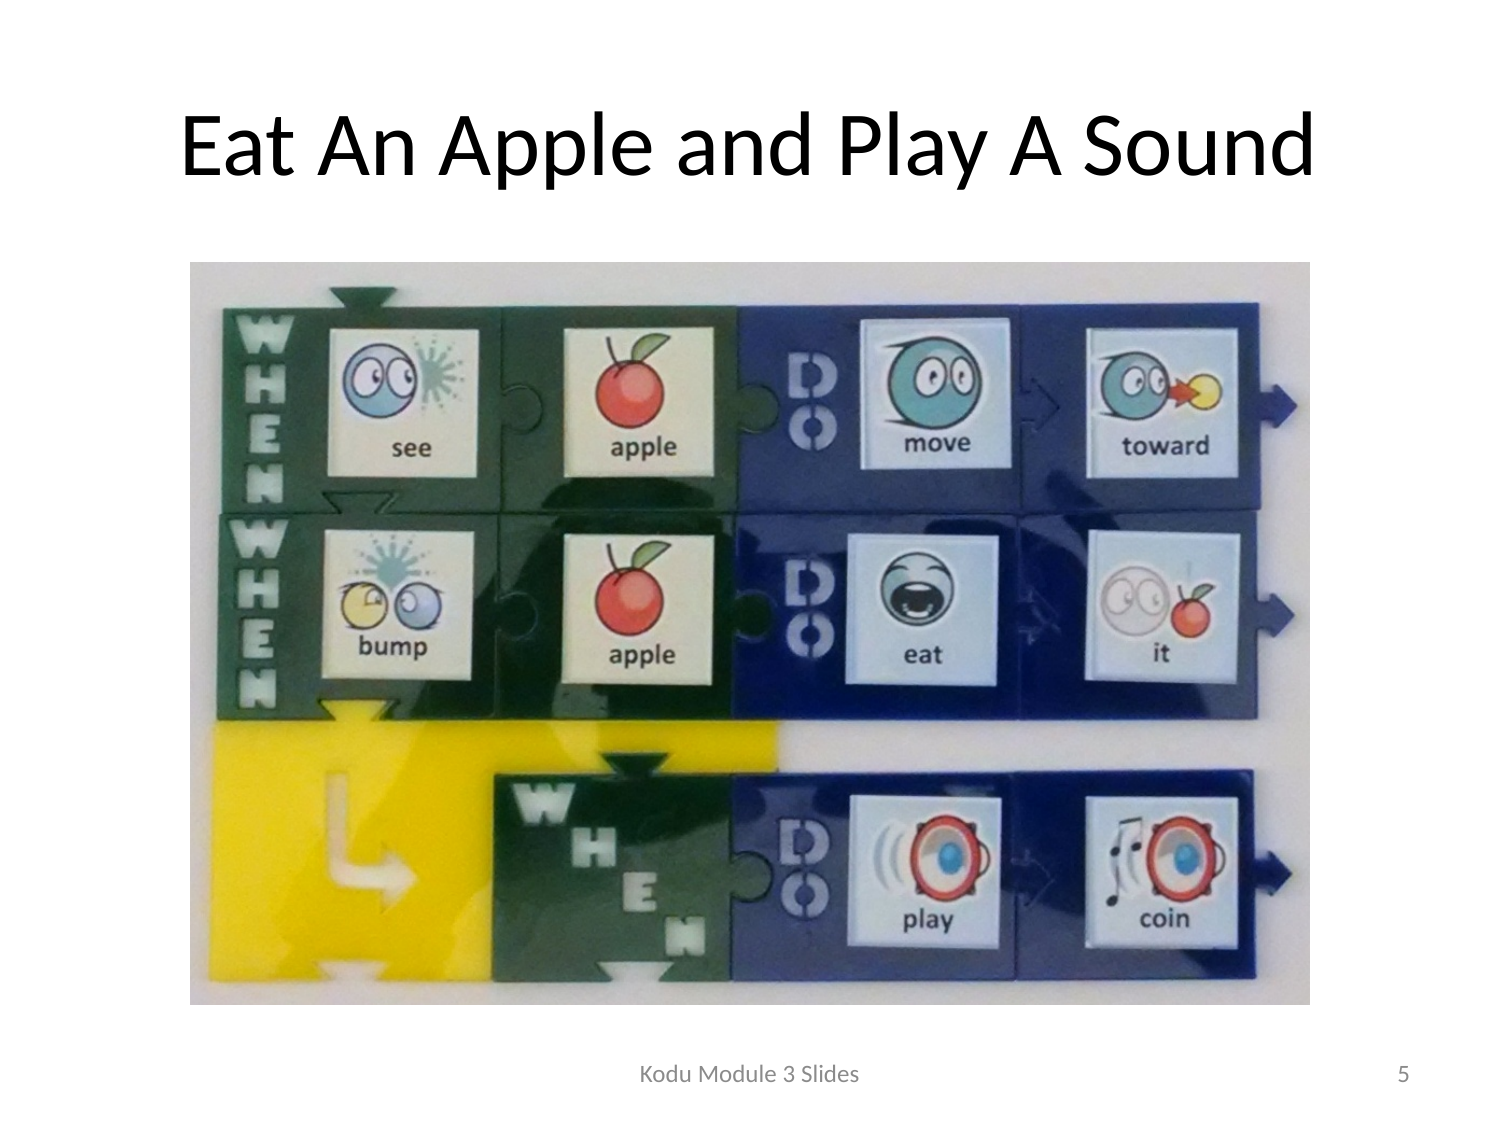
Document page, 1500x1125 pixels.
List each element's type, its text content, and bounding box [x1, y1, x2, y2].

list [190, 262, 1310, 1006]
slide_number 5 [1074, 1042, 1425, 1103]
title Eat An Apple and Play A Sound [75, 45, 1425, 233]
footer Kodu Module 3 Slides [512, 1042, 988, 1103]
